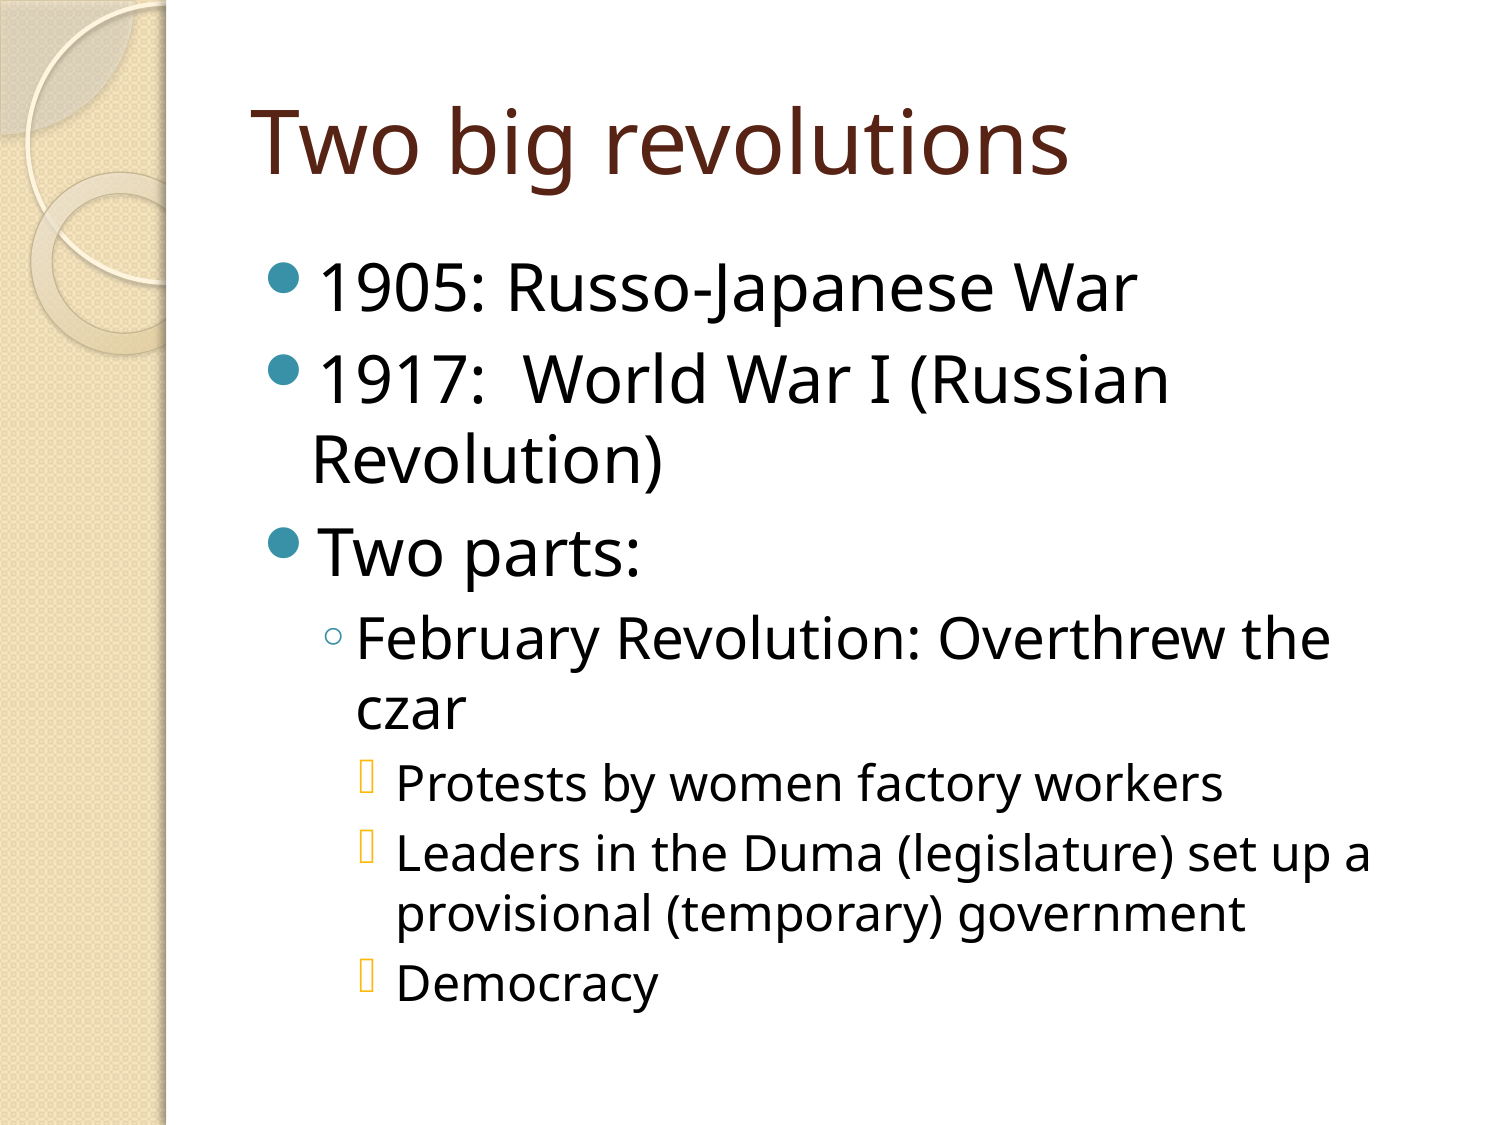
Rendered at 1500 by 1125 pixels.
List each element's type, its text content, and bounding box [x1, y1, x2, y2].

title Two big revolutions [235, 45, 1466, 233]
list 1905: Russo-Japanese War 1917: World War I (Russian Revolution) Two parts: February Revolution: Overthrew the czar Protests by women factory workers Leaders in the Duma (legislature) set up a provisional (temporary) government Democracy [235, 237, 1466, 1025]
